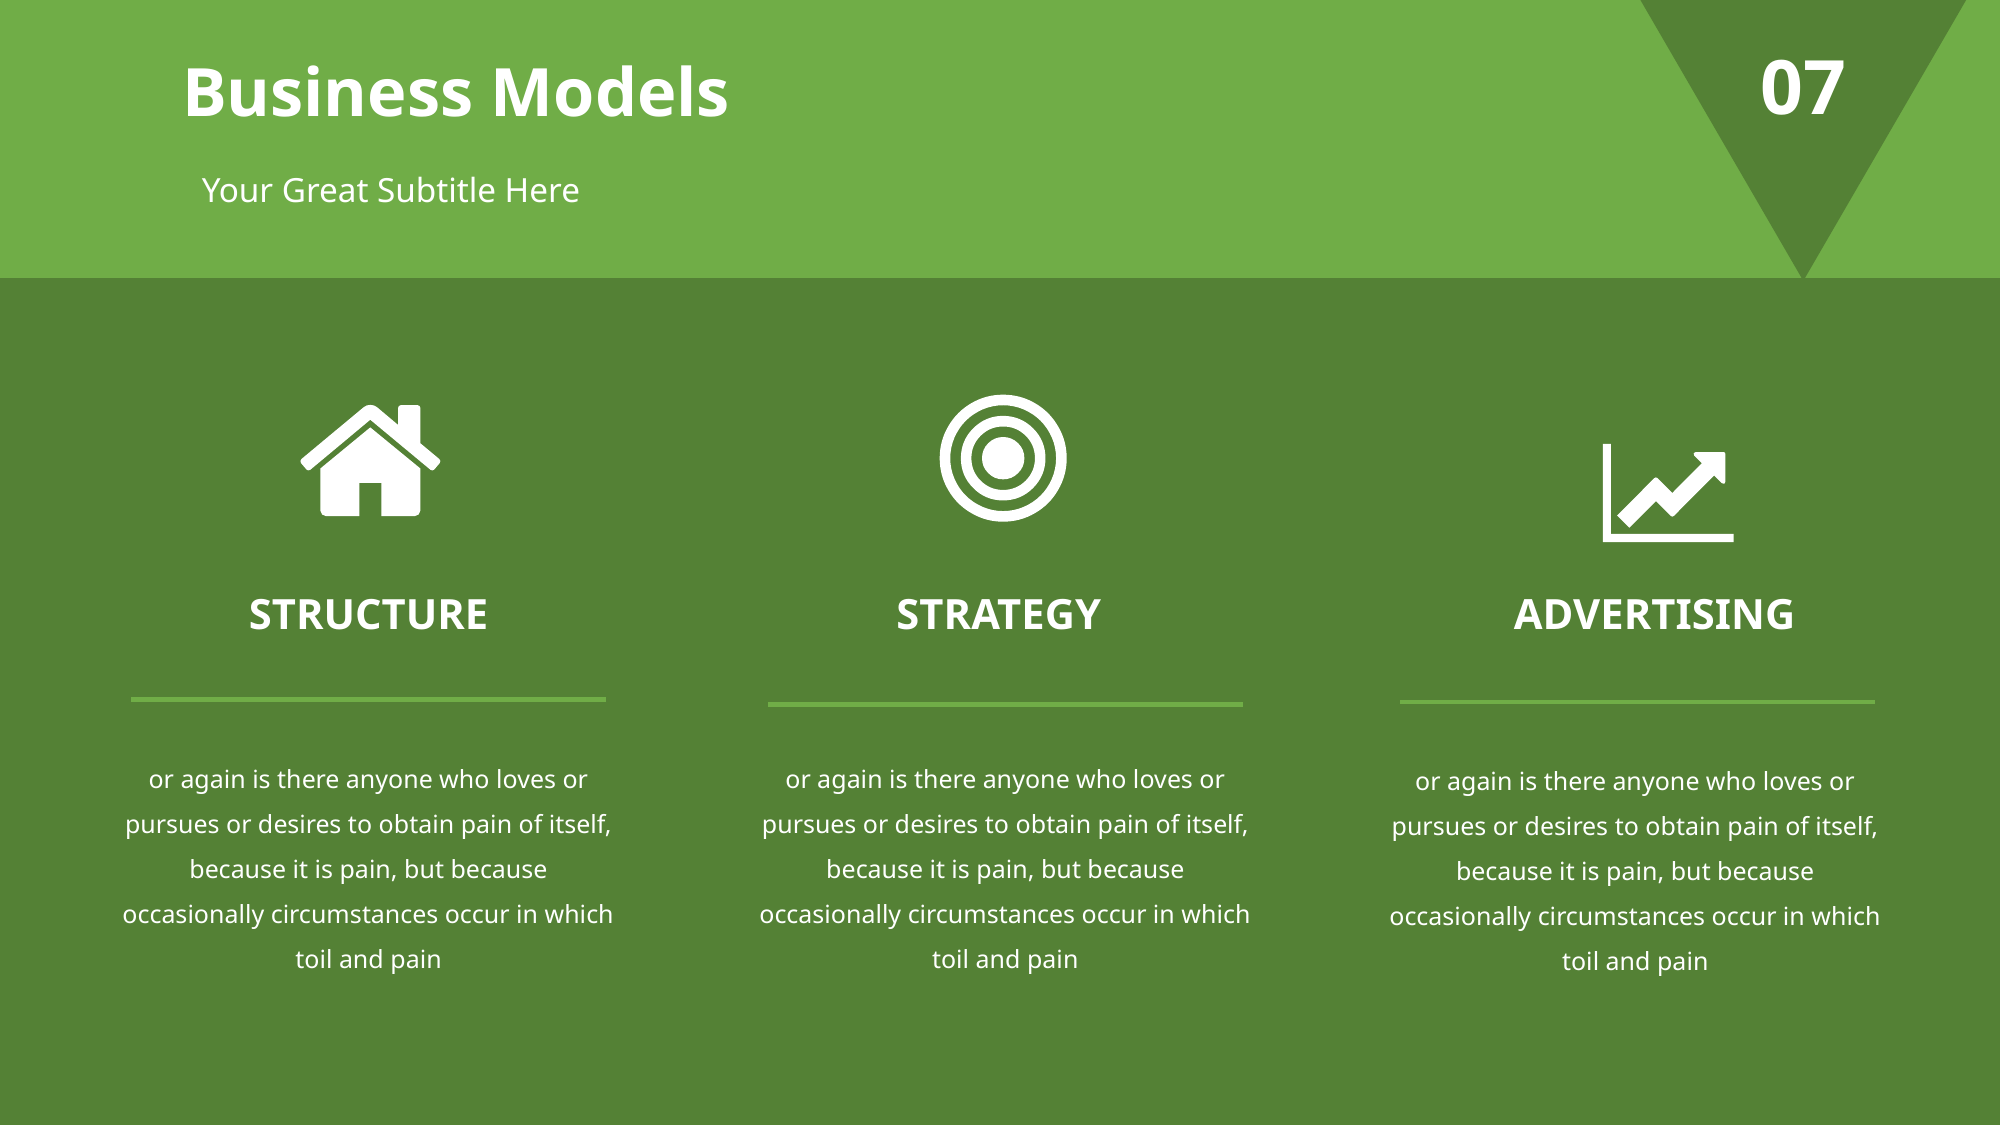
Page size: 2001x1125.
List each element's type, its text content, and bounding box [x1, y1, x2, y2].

text_box [939, 394, 1067, 522]
text_box ADVERTISING [1487, 580, 1822, 646]
text_box 07 [1712, 32, 1895, 139]
text_box STRATEGY [868, 580, 1130, 646]
text_box Business Models [167, 42, 785, 139]
text_box [1602, 443, 1734, 543]
text_box STRUCTURE [220, 580, 517, 647]
text_box or again is there anyone who loves or pursues or desires to obtain pain of itself, because it is pain, but because occasionally circumstances occur in which toil and pain [1367, 743, 1904, 986]
text_box Your Great Subtitle Here [170, 161, 613, 217]
text_box [0, 0, 1801, 278]
text_box [1640, 0, 1967, 124]
text_box or again is there anyone who loves or pursues or desires to obtain pain of itself, because it is pain, but because occasionally circumstances occur in which toil and pain [100, 741, 637, 984]
text_box [300, 404, 441, 471]
text_box [320, 427, 421, 517]
text_box or again is there anyone who loves or pursues or desires to obtain pain of itself, because it is pain, but because occasionally circumstances occur in which toil and pain [737, 741, 1274, 984]
text_box [1806, 0, 2000, 278]
text_box [1721, 139, 1886, 281]
